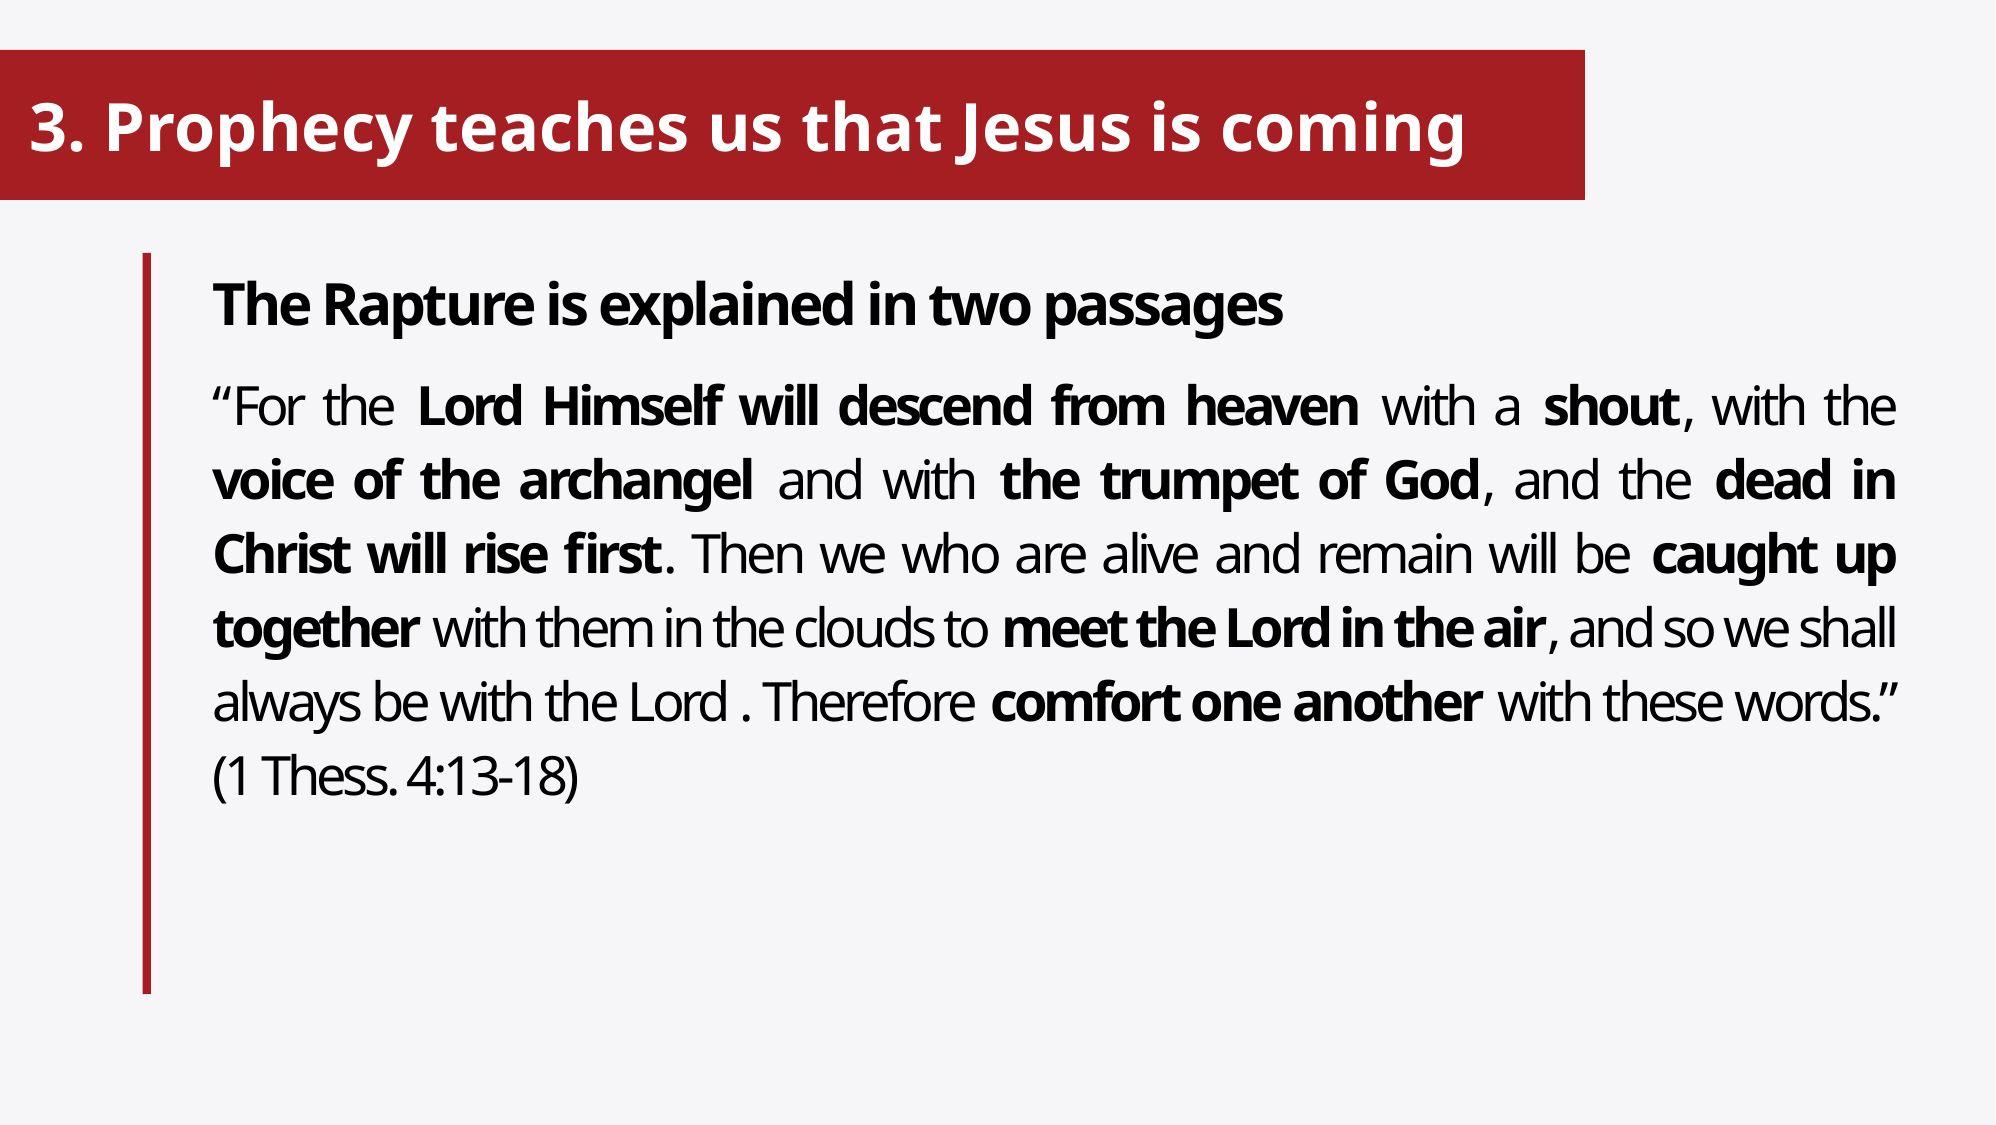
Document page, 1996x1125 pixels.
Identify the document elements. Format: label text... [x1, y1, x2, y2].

subtitle The Rapture is explained in two passages “For the Lord Himself will descend from heaven with a shout, with the voice of the archangel and with the trumpet of God, and the dead in Christ will rise first. Then we who are alive and remain will be caught up together with them in the clouds to meet the Lord in the air, and so we shall always be with the Lord . Therefore comfort one another with these words.” (1 Thess. 4:13-18) [197, 249, 1910, 1000]
title 3. Prophecy teaches us that Jesus is coming [14, 62, 1810, 188]
